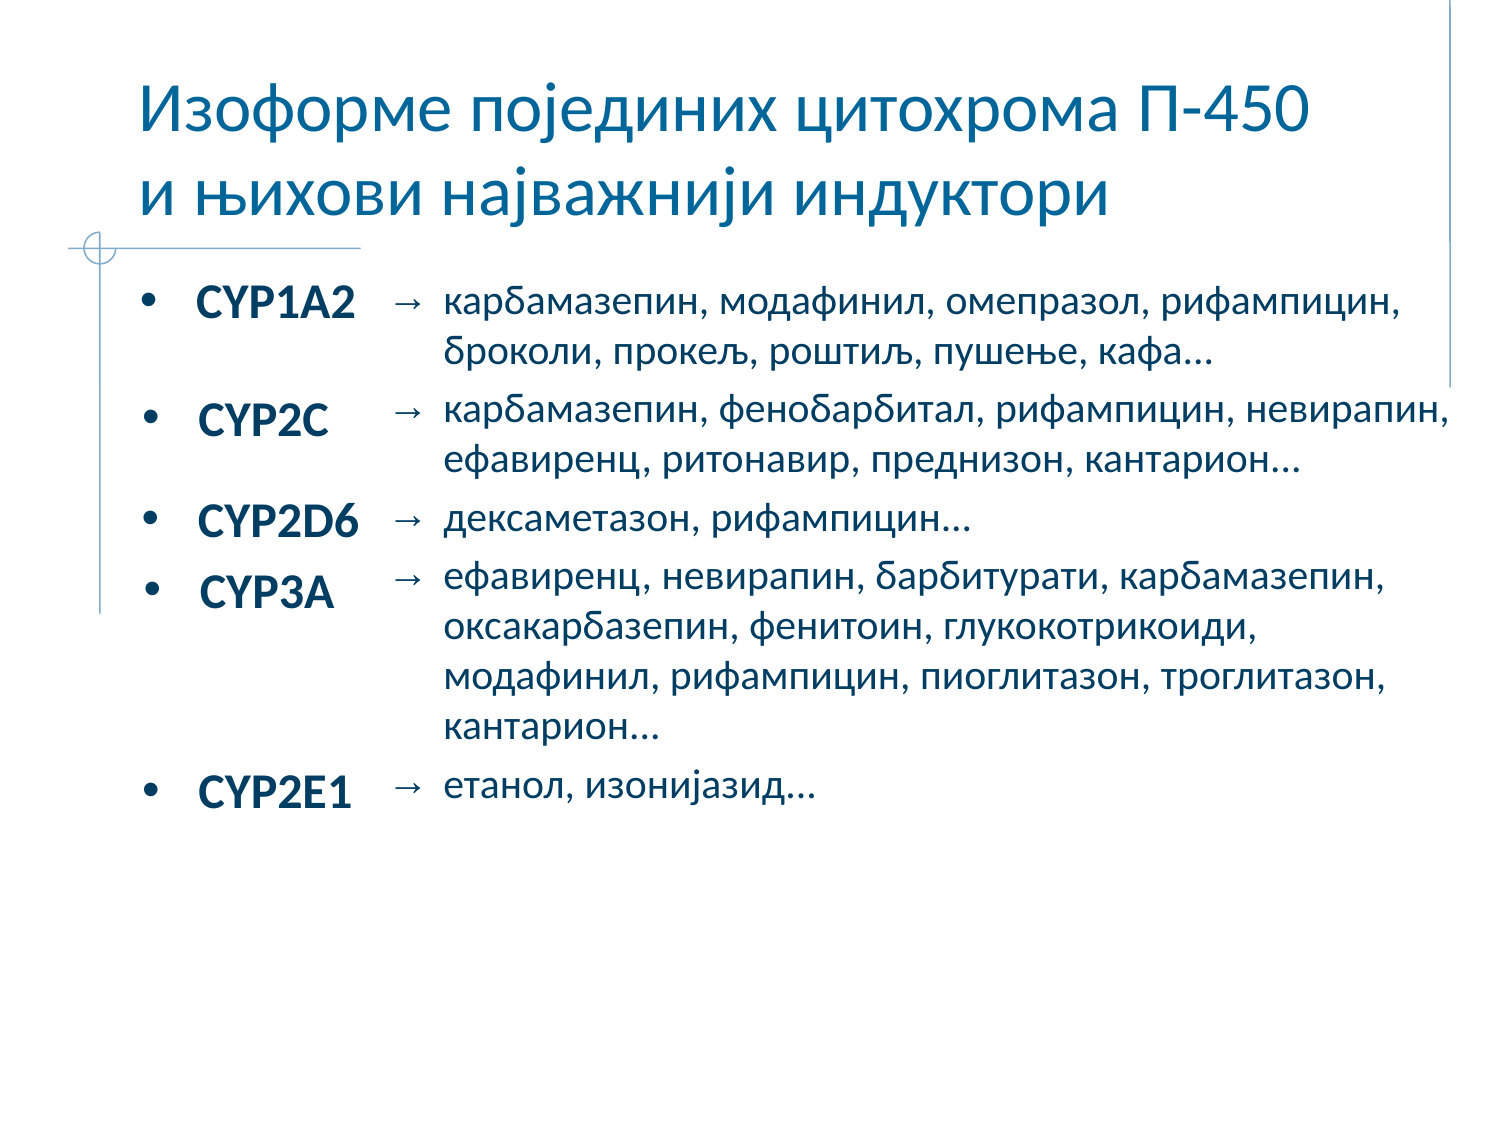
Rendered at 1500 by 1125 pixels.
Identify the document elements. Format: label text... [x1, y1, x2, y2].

list CYP1A2 [124, 267, 371, 351]
text_box CYP2D6 [126, 479, 434, 563]
text_box CYP2C [127, 385, 434, 468]
text_box CYP3A [128, 550, 436, 634]
title Изоформе појединих цитохрома П-450 и њихови најважнији индуктори [123, 49, 1471, 238]
text_box CYP2Е1 [127, 751, 434, 835]
list карбамазепин, модафинил, омепразол, рифампицин, броколи, прокељ, роштиљ, пушење, кафа... карбамазепин, фенобарбитал, рифампицин, невирапин, ефавиренц, ритонавир, преднизон, кантарион... дексаметазон, рифампицин... ефавиренц, невирапин, барбитурати, карбамазепин, оксакарбазепин, фенитоин, глукокотрикоиди, модафинил, рифампицин, пиоглитазон, троглитазон, кантарион... етанол, изонијазид... [371, 264, 1471, 1000]
